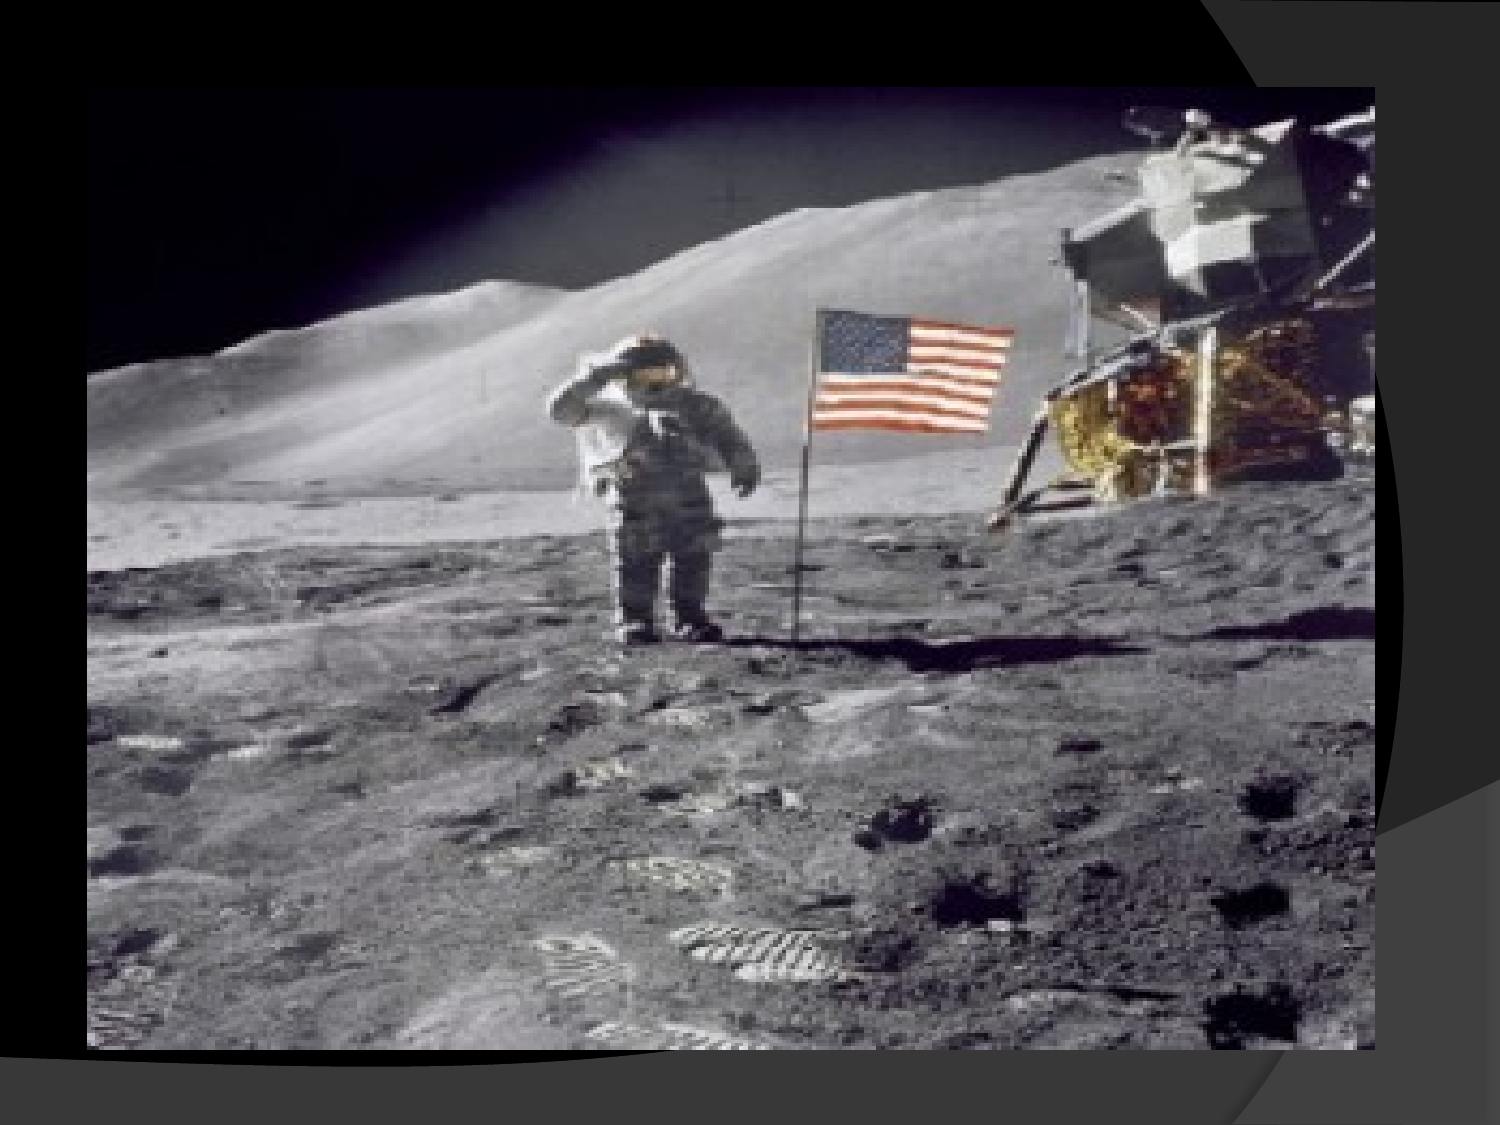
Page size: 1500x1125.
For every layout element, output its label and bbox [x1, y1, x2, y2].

list [87, 87, 1376, 1051]
